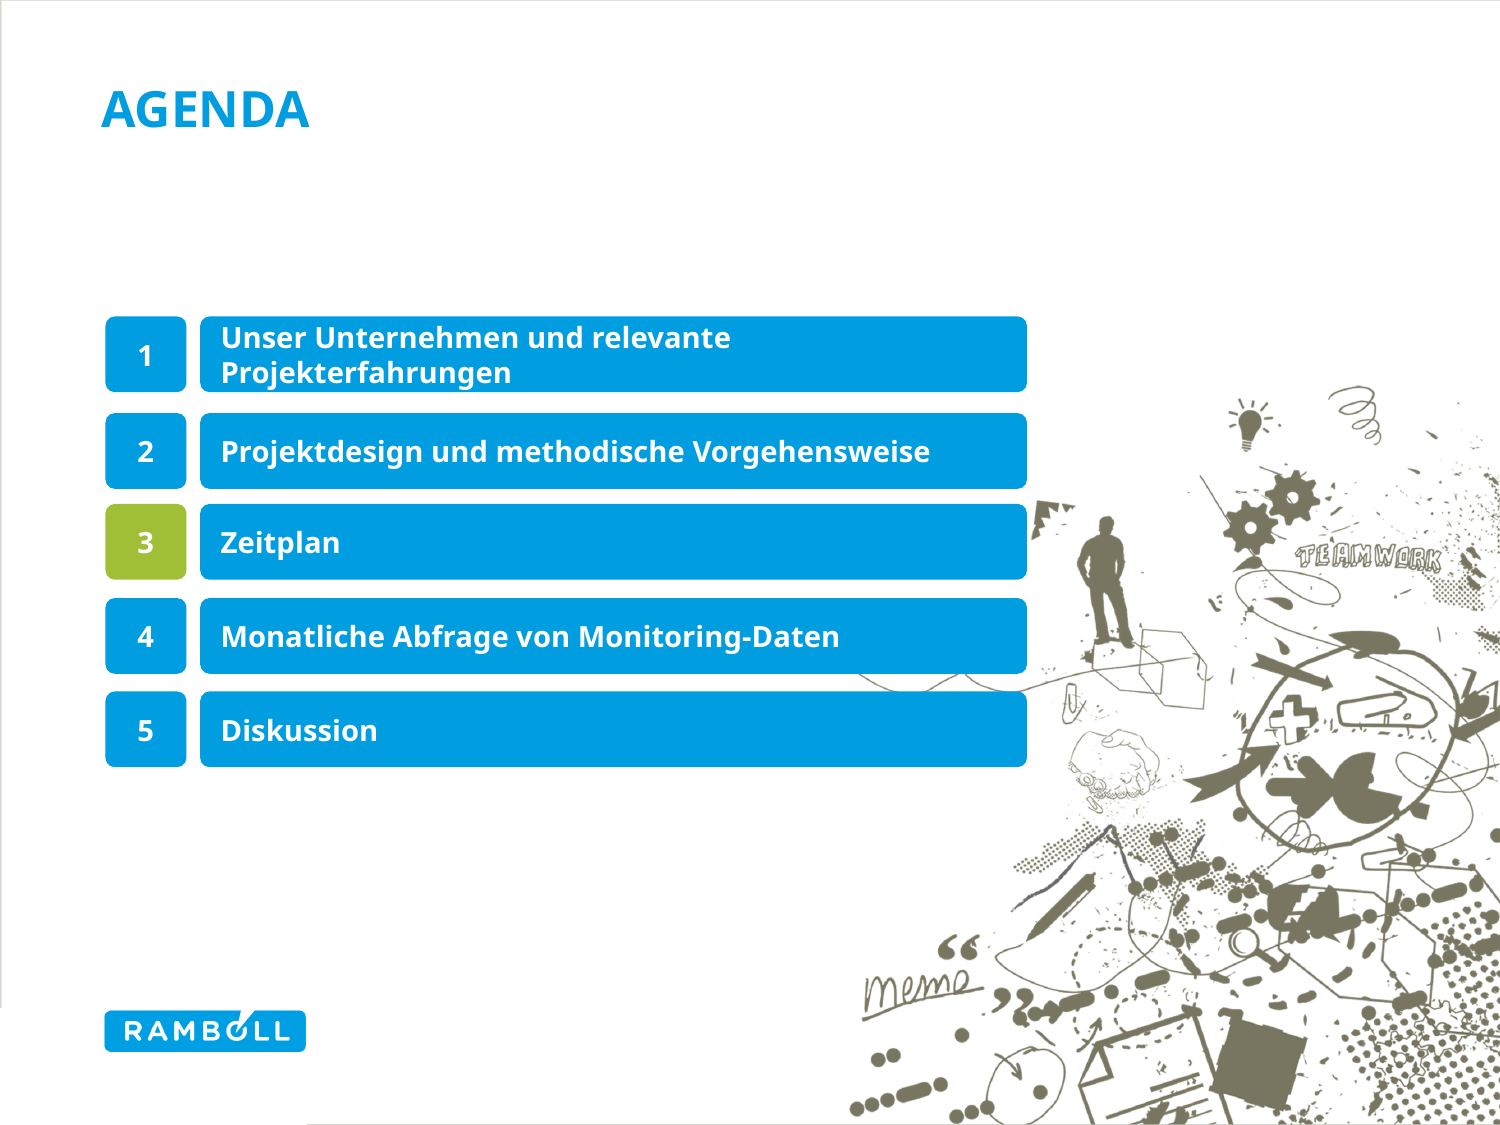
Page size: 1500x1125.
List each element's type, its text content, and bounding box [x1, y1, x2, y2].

text_box Projektdesign und methodische Vorgehensweise [198, 410, 1030, 491]
title AGENDA [101, 73, 1401, 266]
picture [0, 0, 1500, 1125]
text_box Monatliche Abfrage von Monitoring-Daten [198, 595, 1030, 676]
text_box 2 [103, 410, 189, 491]
text_box Unser Unternehmen und relevante Projekterfahrungen [198, 314, 1030, 395]
text_box Zeitplan [198, 501, 1030, 582]
text_box 3 [103, 501, 189, 582]
text_box Diskussion [198, 689, 1030, 770]
text_box 1 [103, 314, 189, 395]
text_box 5 [103, 689, 189, 770]
text_box 4 [103, 595, 189, 676]
